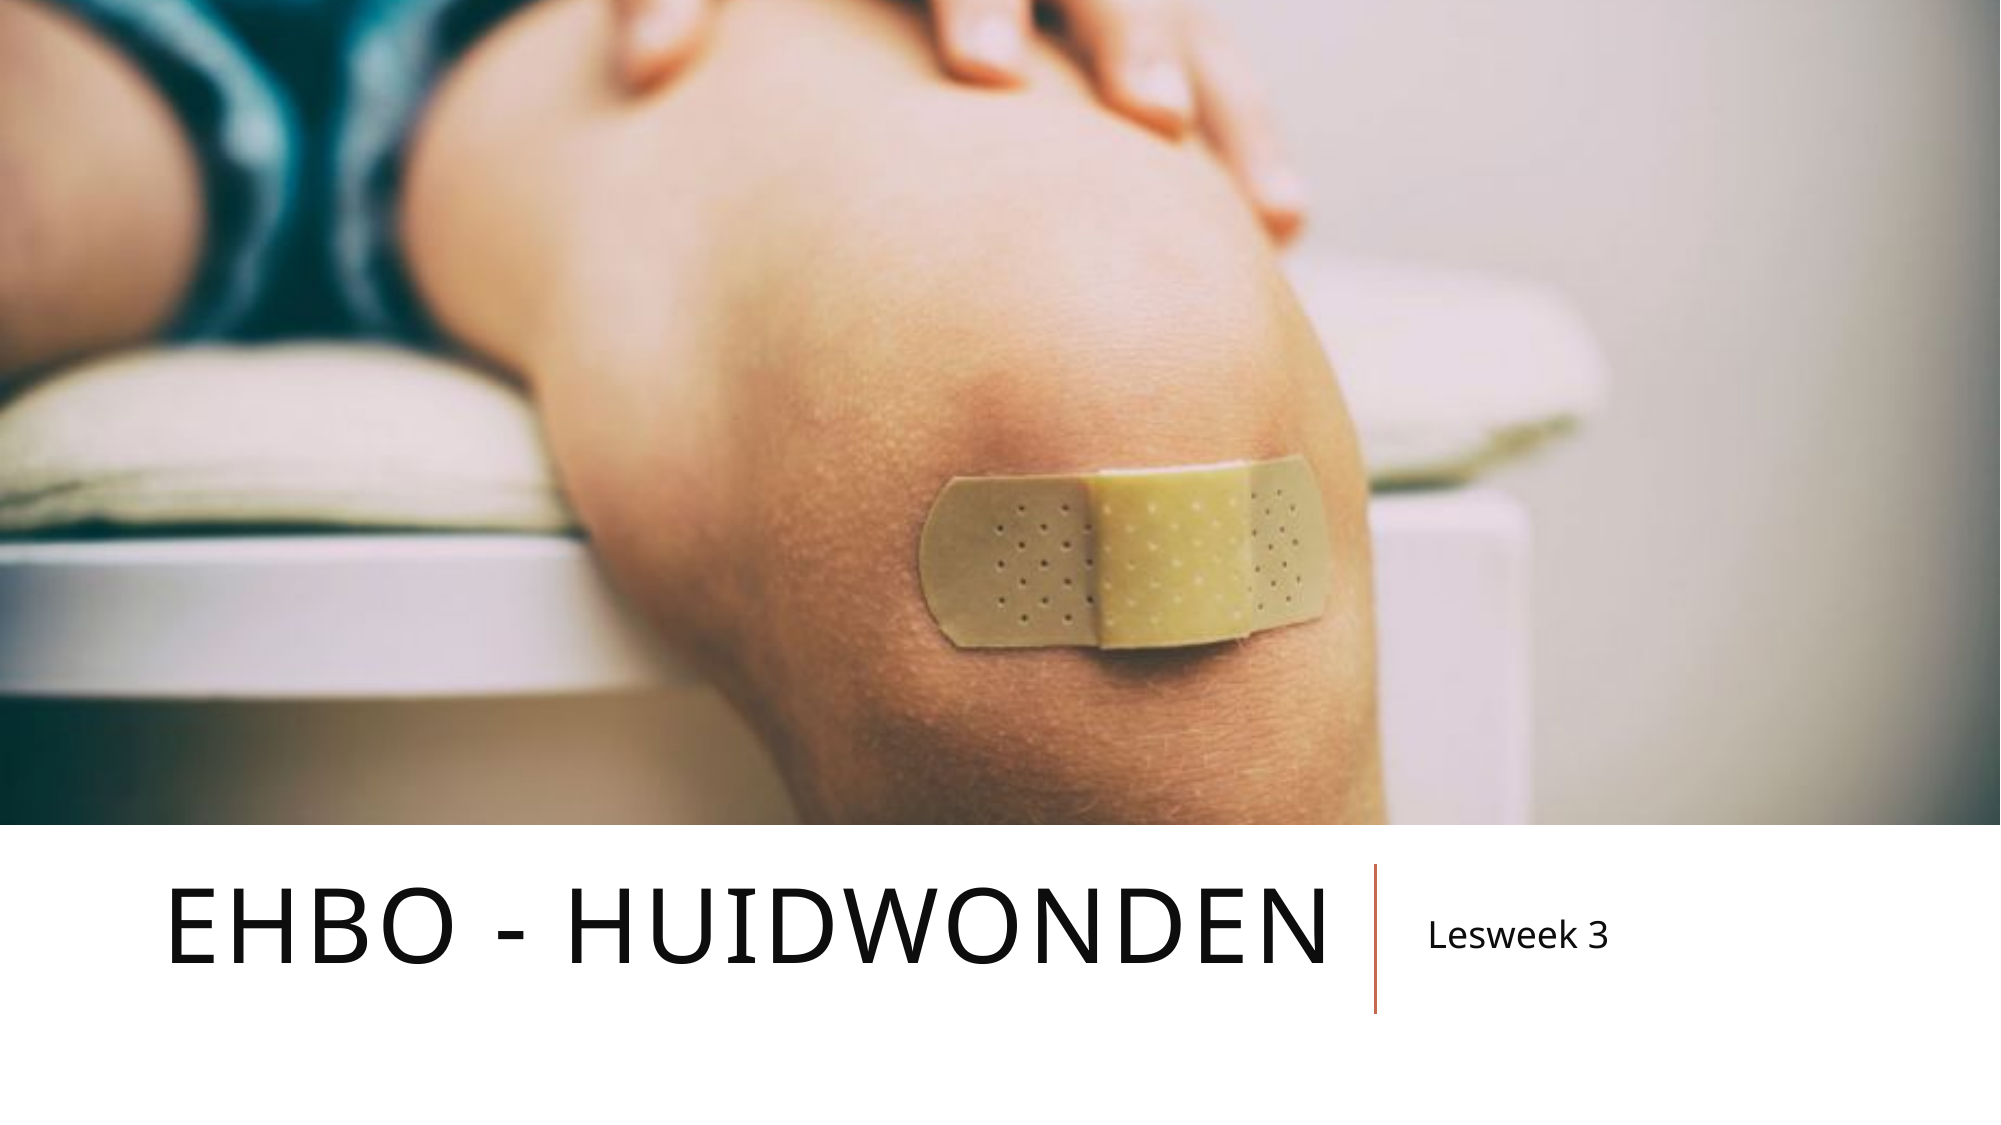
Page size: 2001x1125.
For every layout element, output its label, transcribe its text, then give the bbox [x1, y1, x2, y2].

title EHBO - Huidwonden [75, 837, 1350, 1054]
picture [0, 0, 2000, 826]
subtitle Lesweek 3 [1412, 837, 1938, 1054]
